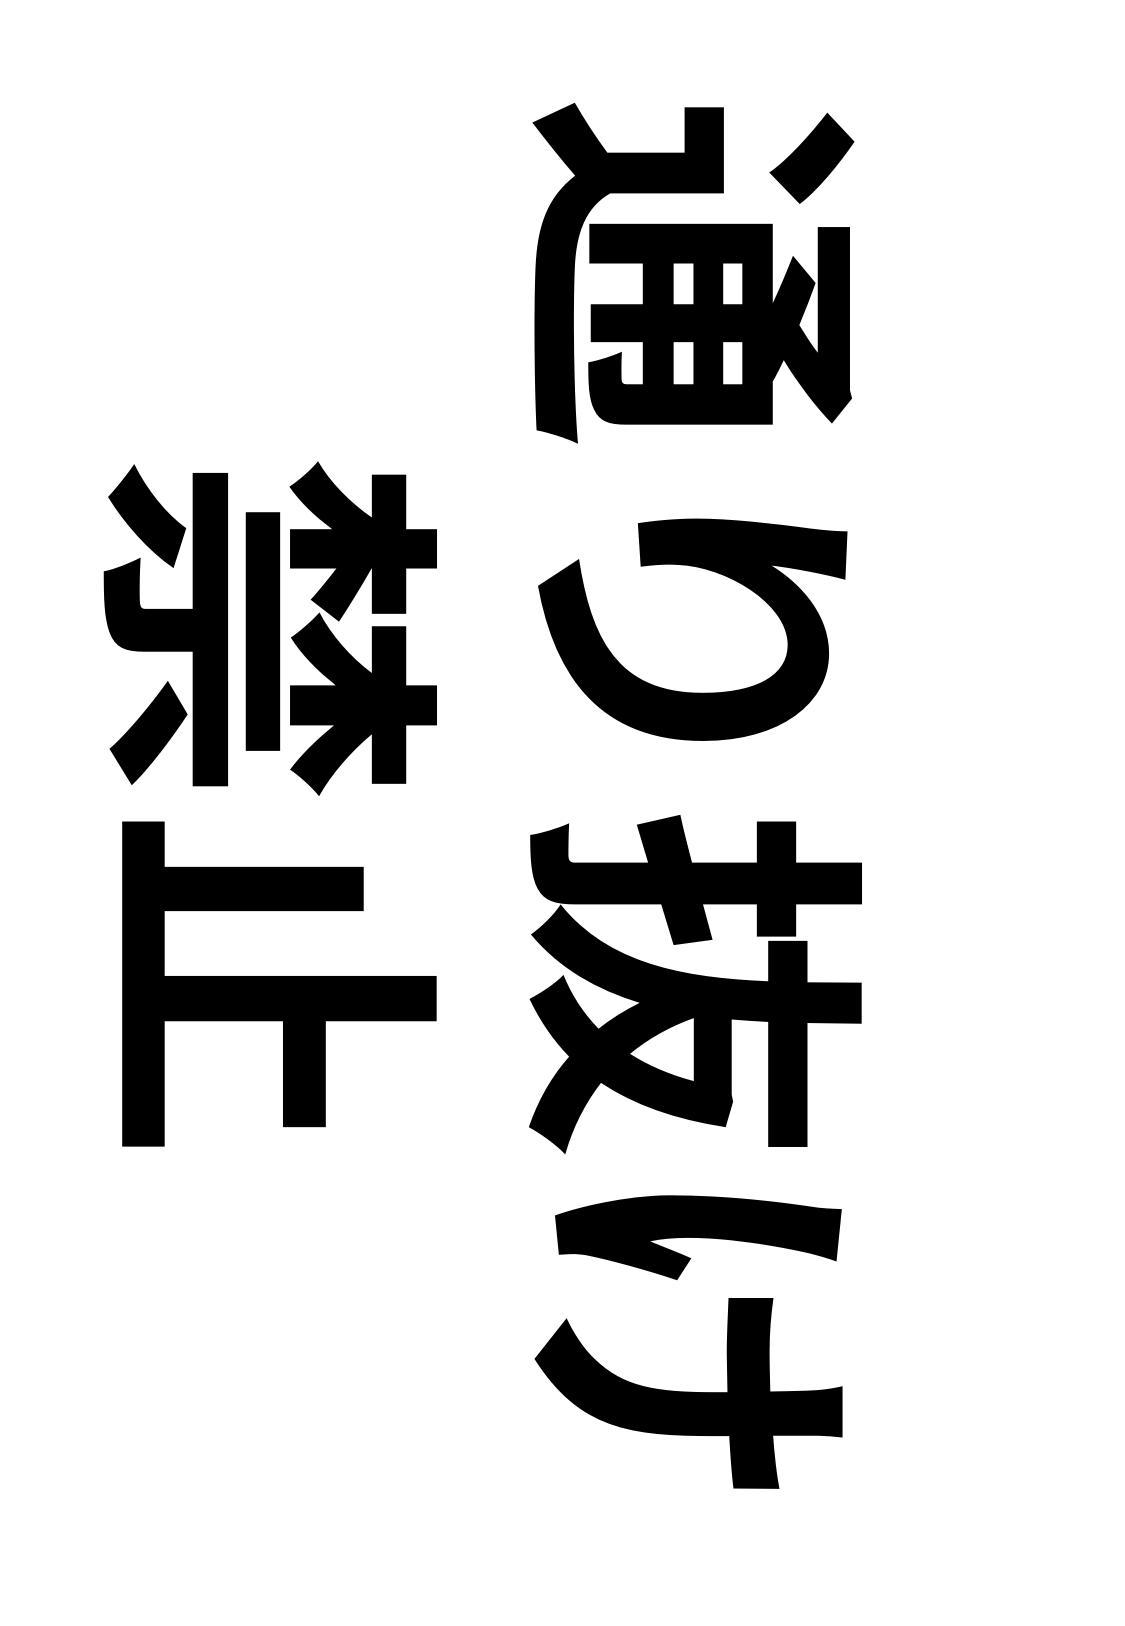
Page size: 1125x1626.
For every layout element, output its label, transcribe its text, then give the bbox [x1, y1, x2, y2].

text_box 通り抜け 禁止 [57, 15, 947, 1599]
